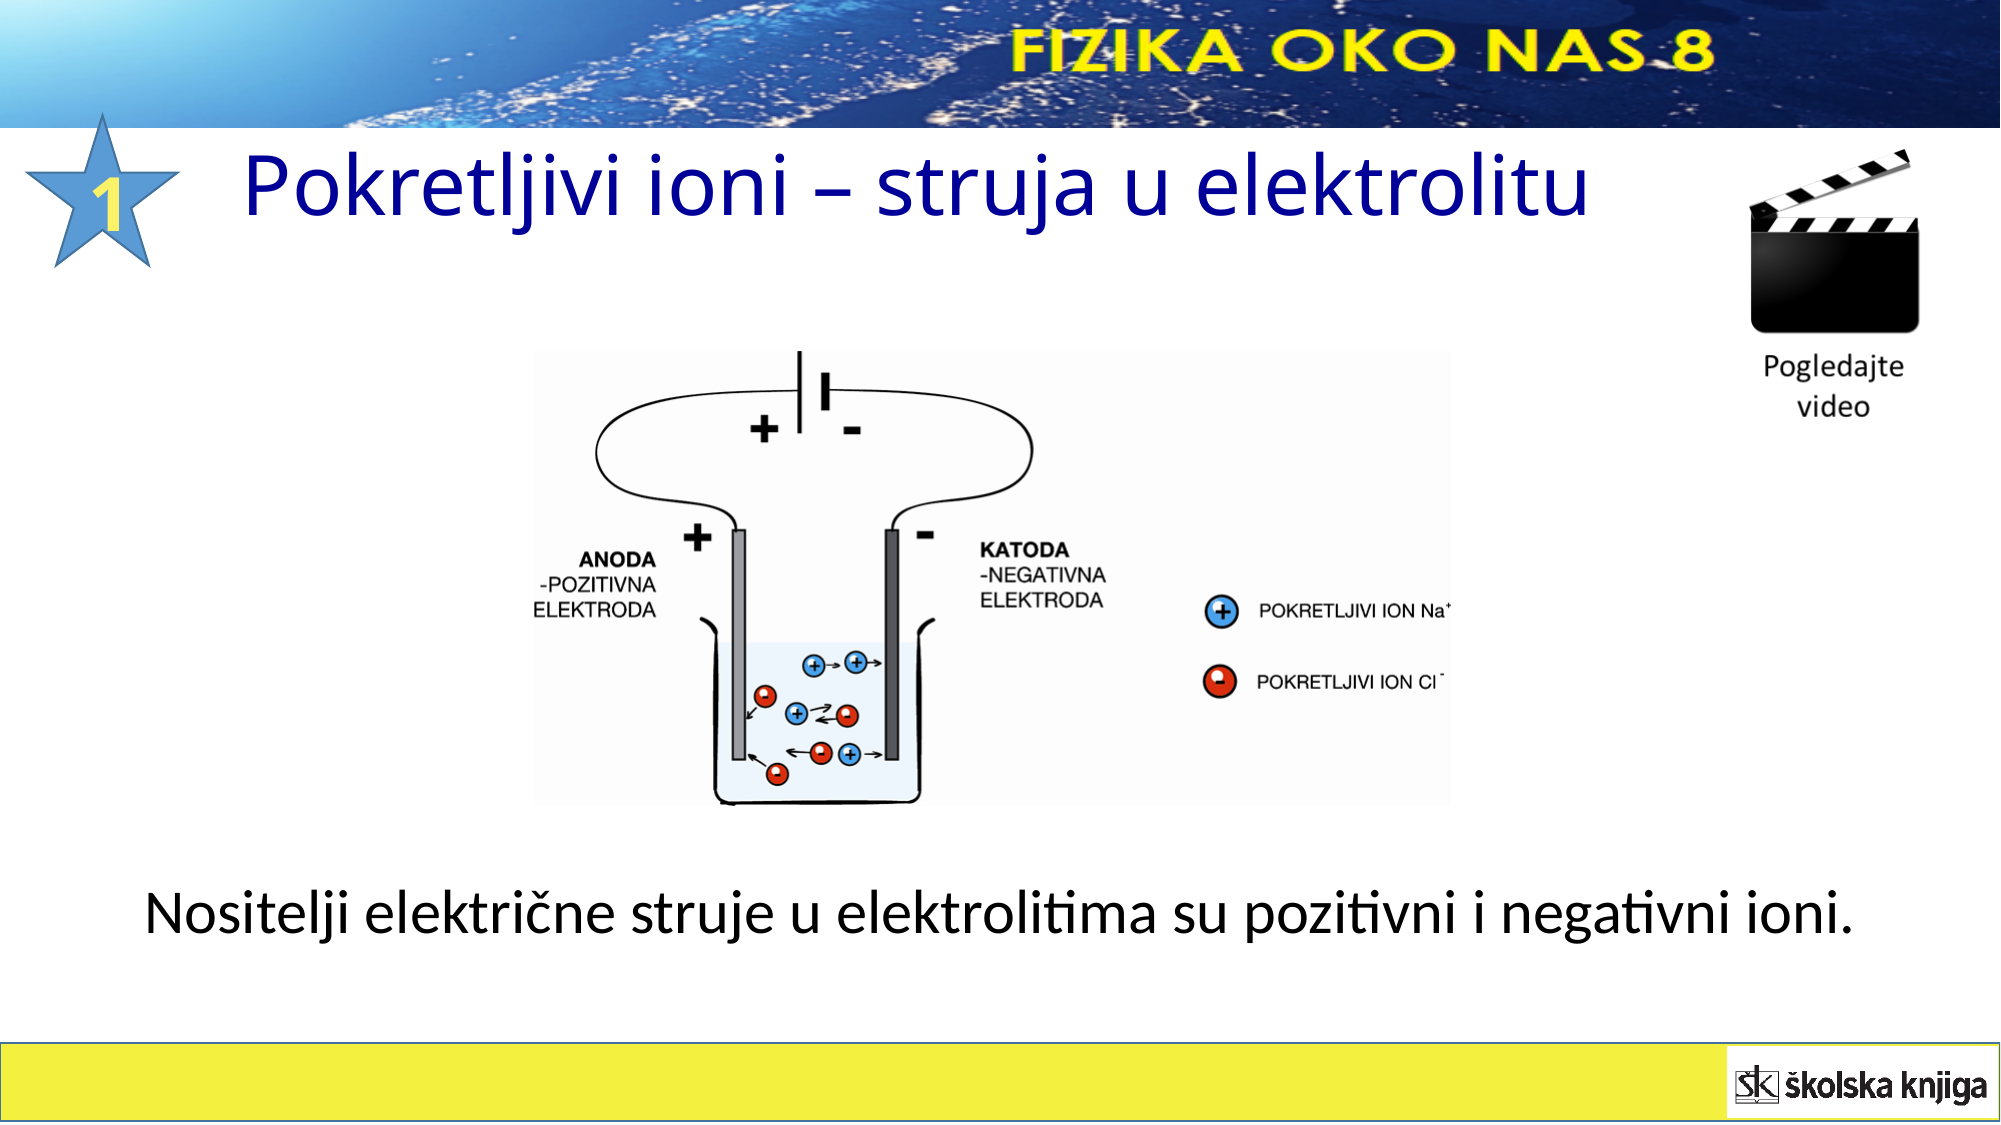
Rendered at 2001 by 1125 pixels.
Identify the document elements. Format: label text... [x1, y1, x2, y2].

picture [1727, 1046, 1998, 1118]
picture [1730, 149, 1938, 446]
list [534, 351, 1451, 806]
picture [0, 0, 2000, 128]
text_box Nositelji električne struje u elektrolitima su pozitivni i negativni ioni. [129, 825, 1980, 953]
text_box 1 [24, 111, 181, 269]
title Pokretljivi ioni – struja u elektrolitu [226, 99, 1863, 278]
